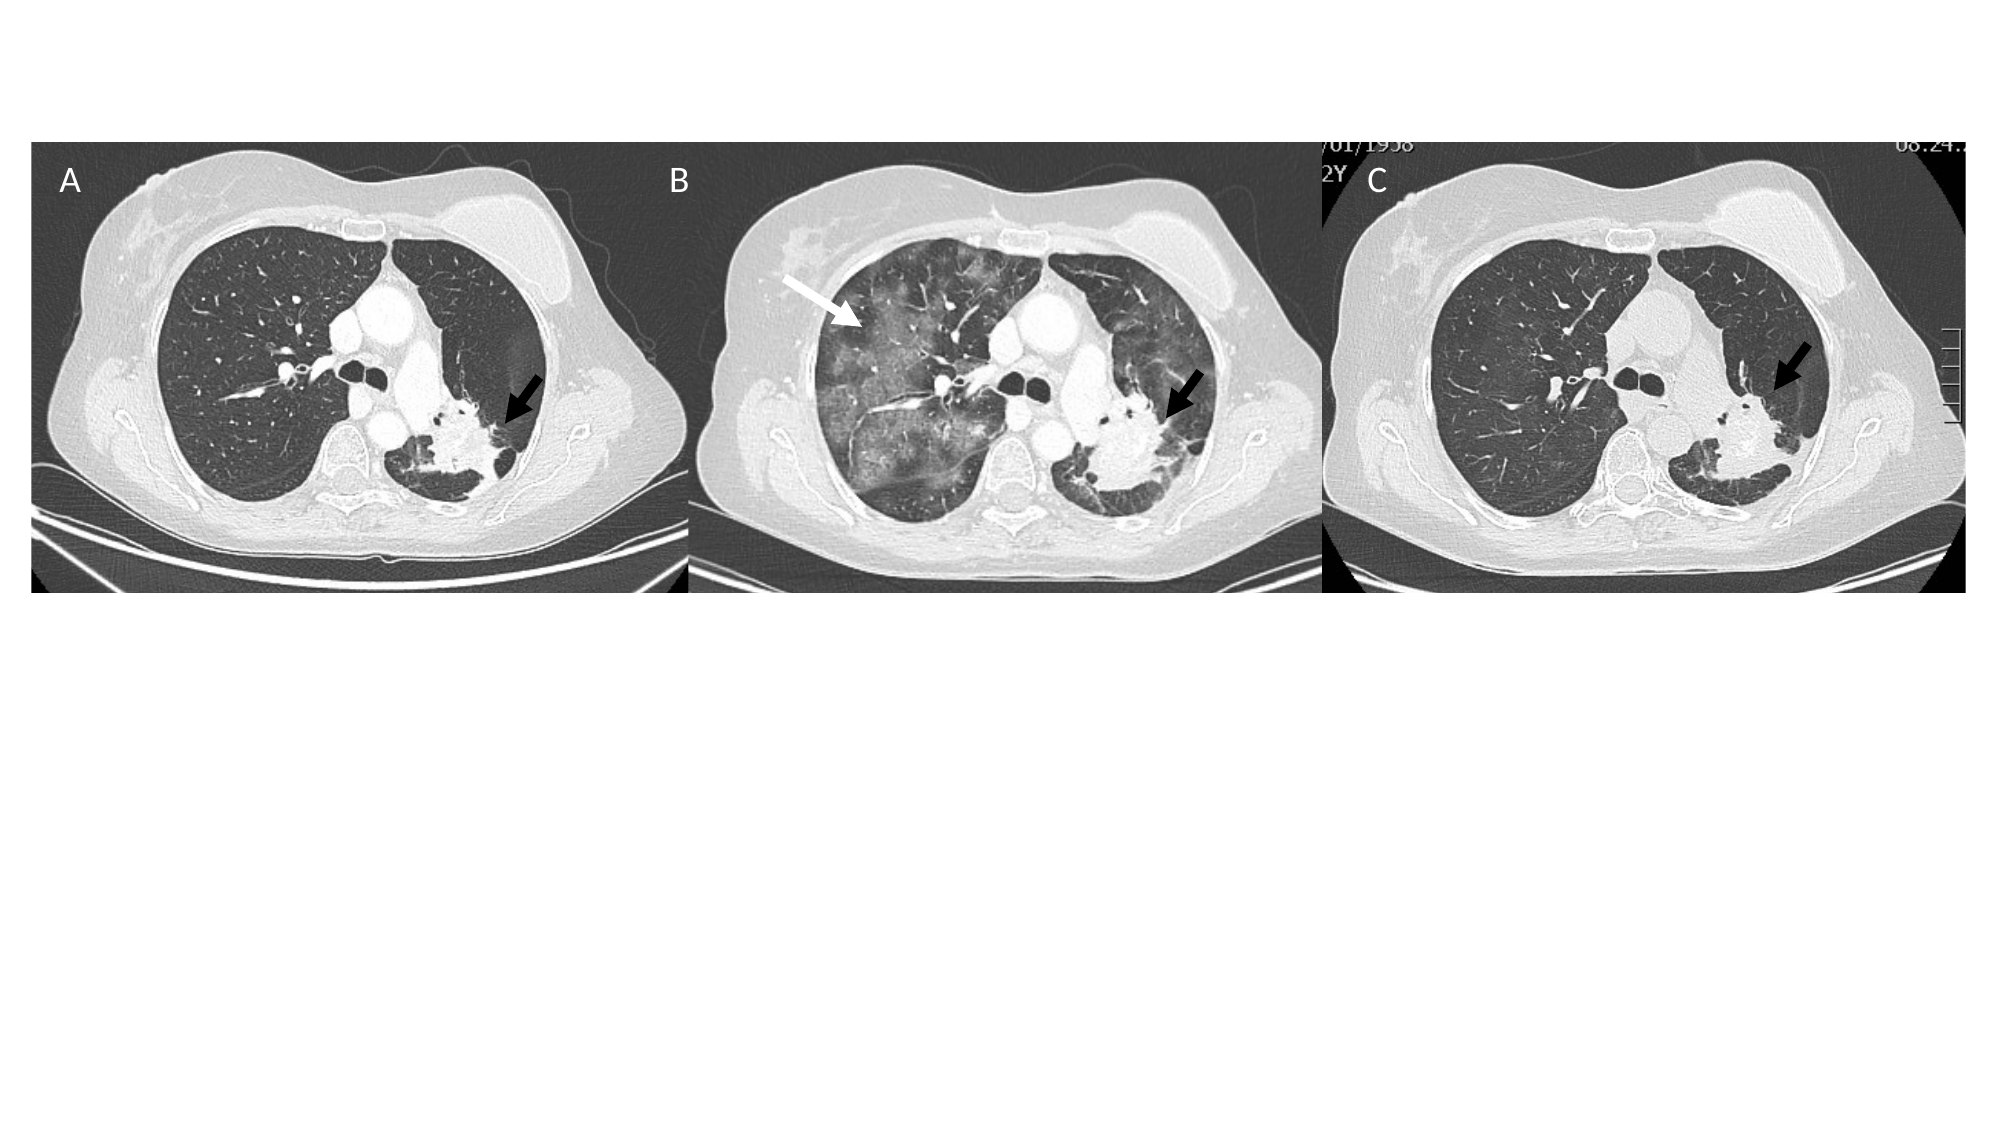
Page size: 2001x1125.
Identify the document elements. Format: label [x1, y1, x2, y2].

picture [688, 142, 1966, 593]
text_box [784, 277, 863, 327]
text_box [504, 377, 540, 424]
list [31, 142, 688, 593]
text_box [1773, 344, 1809, 391]
text_box [1165, 371, 1201, 419]
